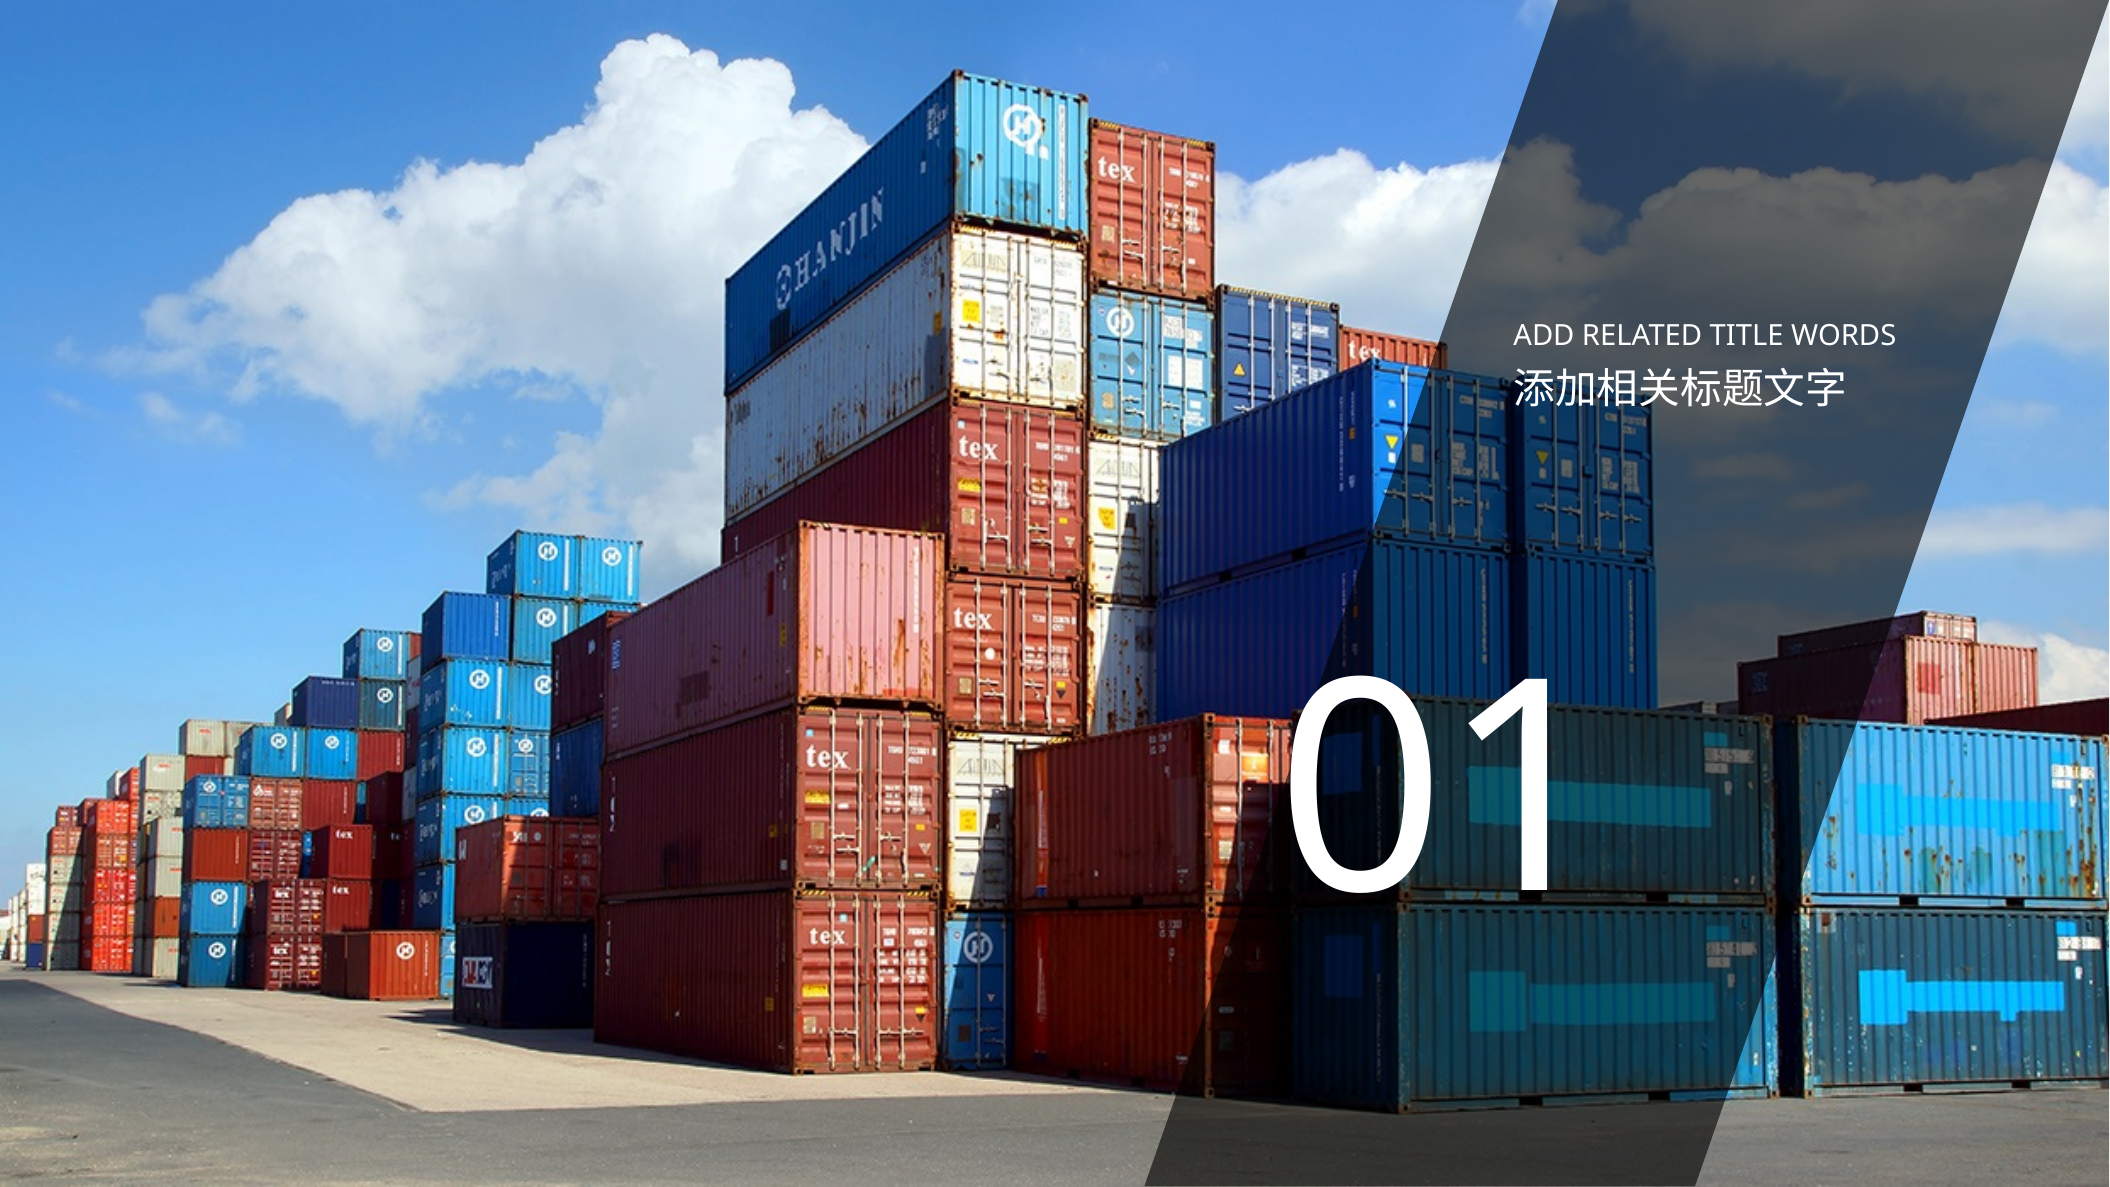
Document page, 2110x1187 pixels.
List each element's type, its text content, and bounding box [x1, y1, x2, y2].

text_box [0, 0, 1557, 1187]
text_box 添加相关标题文字 [1505, 357, 1917, 416]
text_box [1696, 1, 2110, 1187]
text_box 01 [1268, 590, 1619, 953]
text_box [1144, 0, 2110, 1187]
text_box ADD RELATED TITLE WORDS [1505, 312, 1941, 355]
